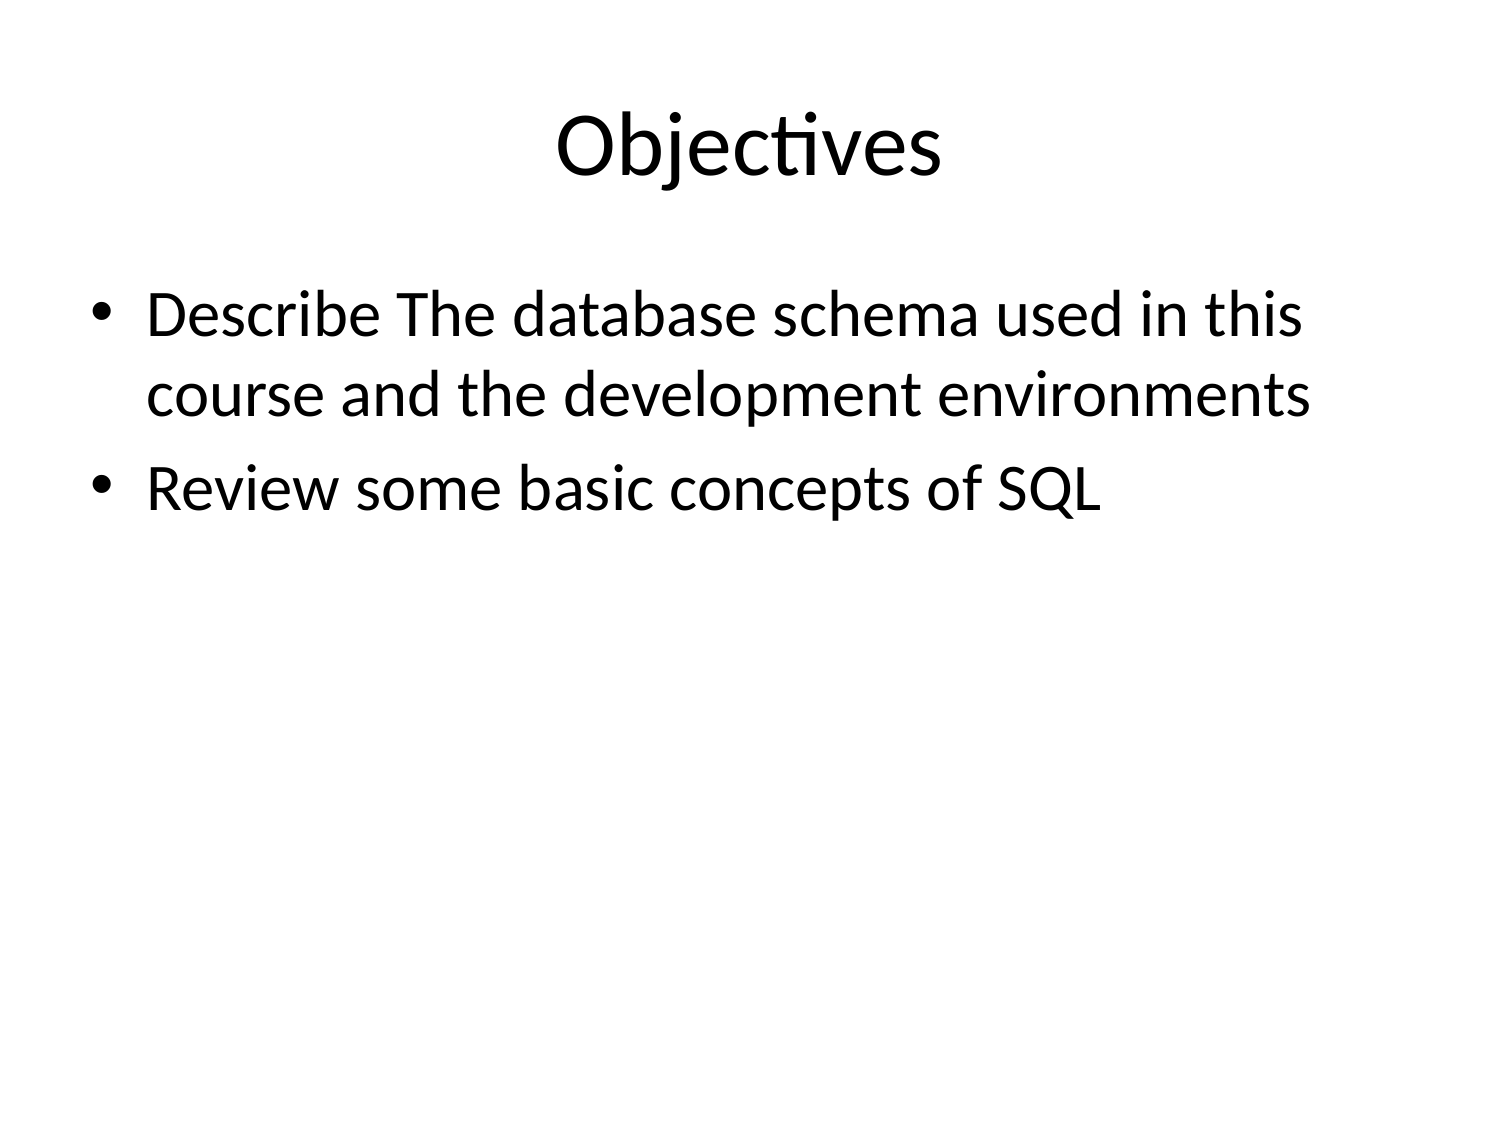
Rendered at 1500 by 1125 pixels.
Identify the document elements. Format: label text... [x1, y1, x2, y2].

list Describe The database schema used in this course and the development environments Review some basic concepts of SQL [75, 262, 1425, 1005]
title Objectives [75, 45, 1425, 233]
